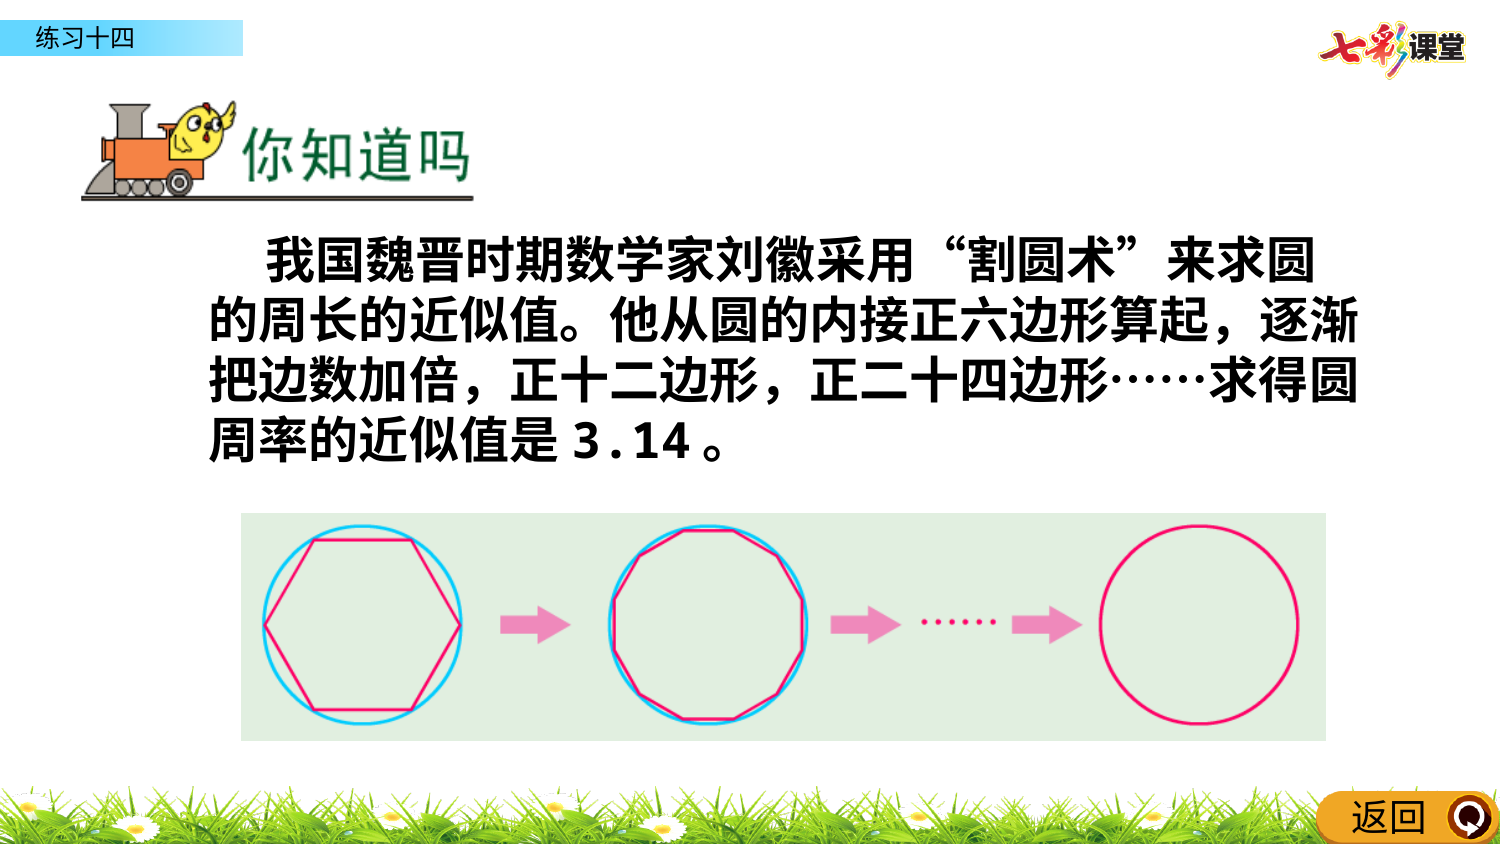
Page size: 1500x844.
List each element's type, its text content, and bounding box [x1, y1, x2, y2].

picture [1316, 20, 1468, 80]
picture [80, 93, 484, 207]
picture [241, 513, 1327, 741]
text_box 我国魏晋时期数学家刘徽采用“割圆术”来求圆的周长的近似值。他从圆的内接正六边形算起，逐渐把边数加倍，正十二边形，正二十四边形……求得圆周率的近似值是3.14。 [194, 220, 1376, 476]
picture [0, 786, 1500, 844]
